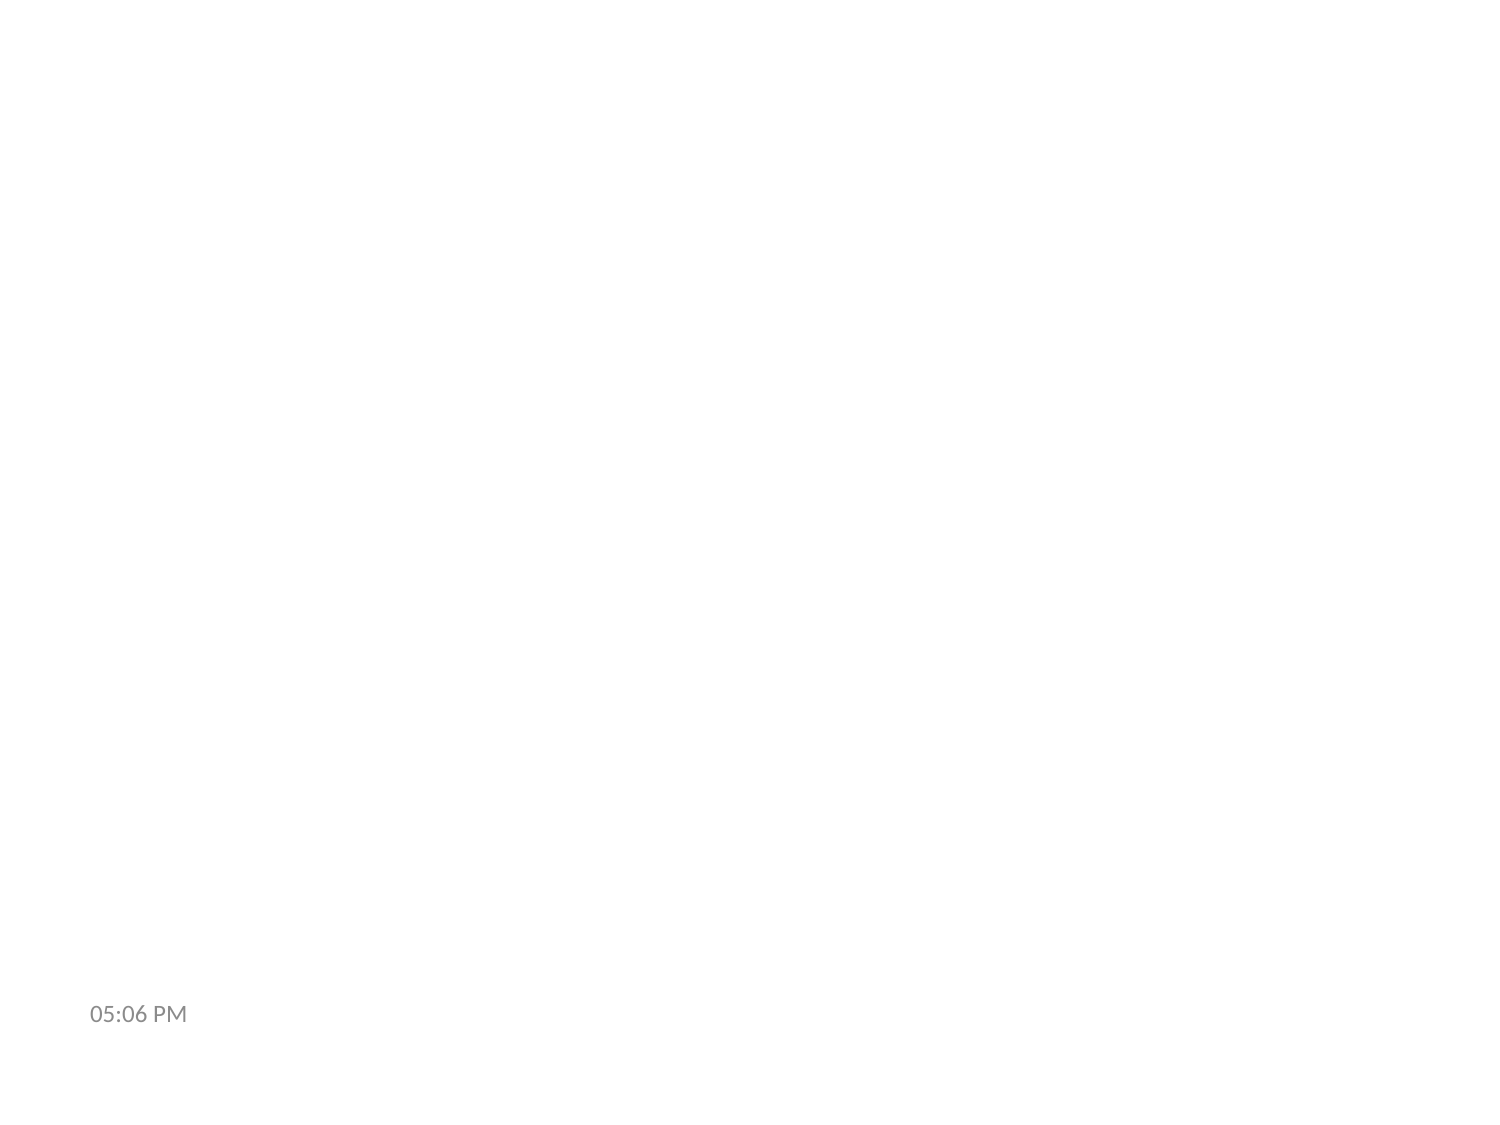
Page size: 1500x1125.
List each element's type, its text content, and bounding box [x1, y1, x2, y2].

text_box 3:35 PM [75, 982, 425, 1043]
